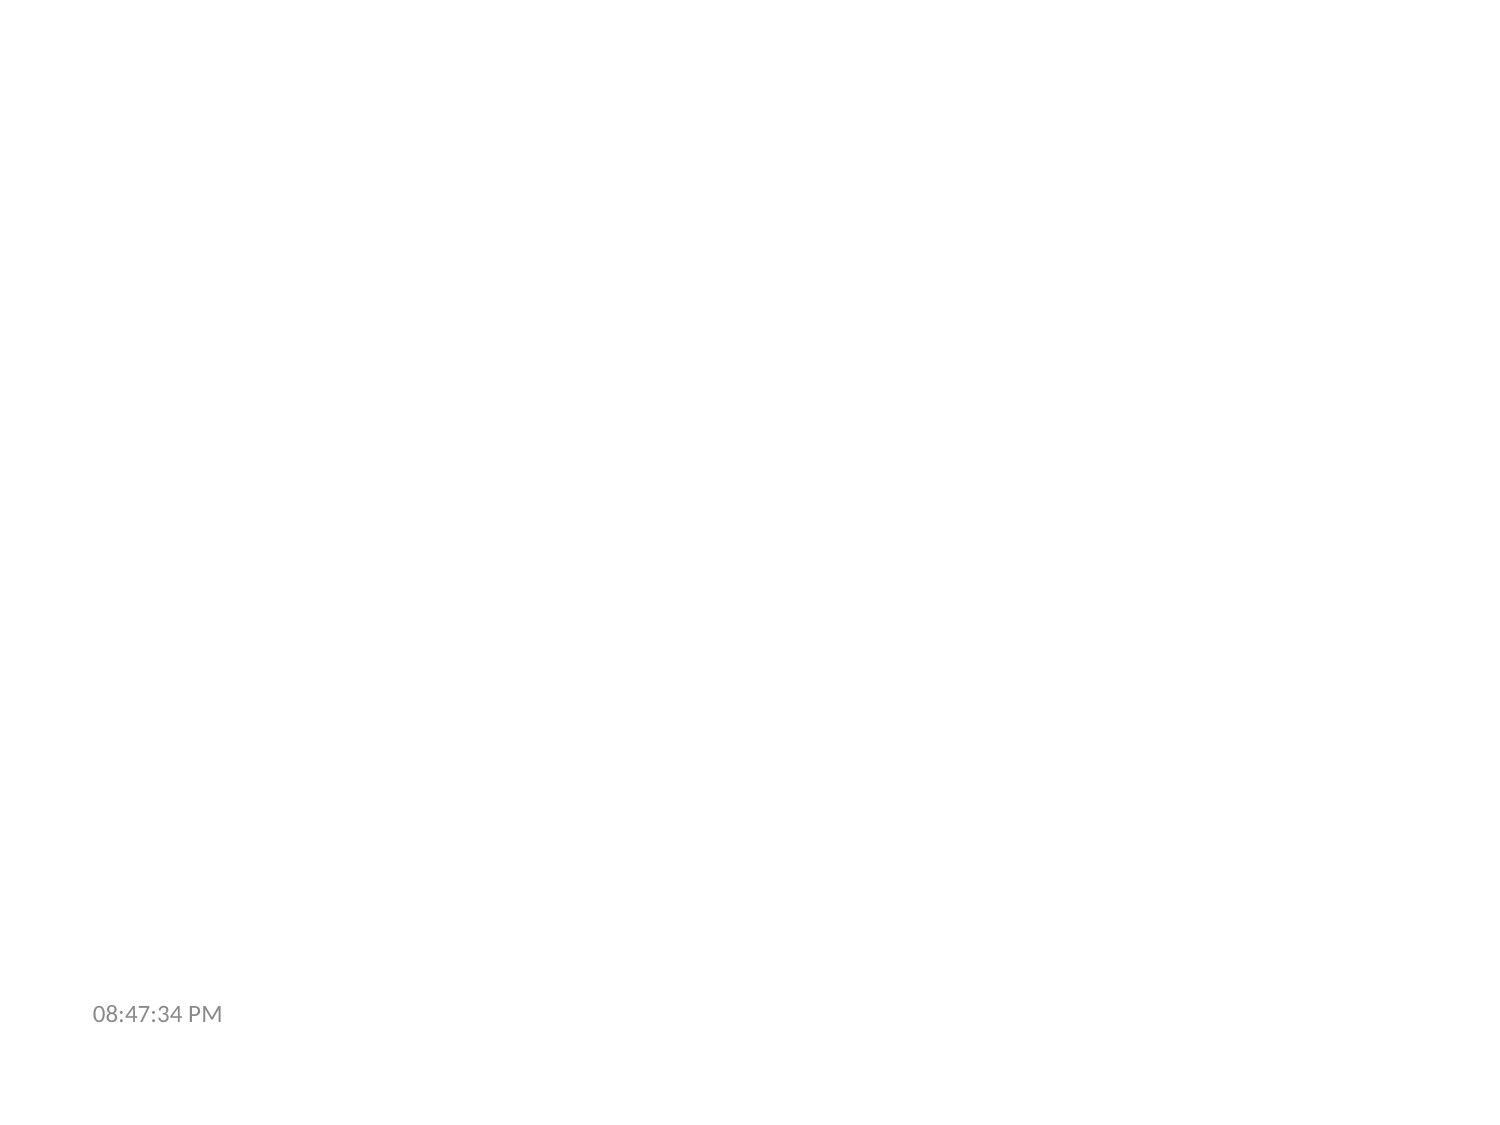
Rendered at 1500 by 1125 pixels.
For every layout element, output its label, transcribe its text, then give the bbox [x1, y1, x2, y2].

text_box 3:35:09 PM [77, 982, 428, 1043]
